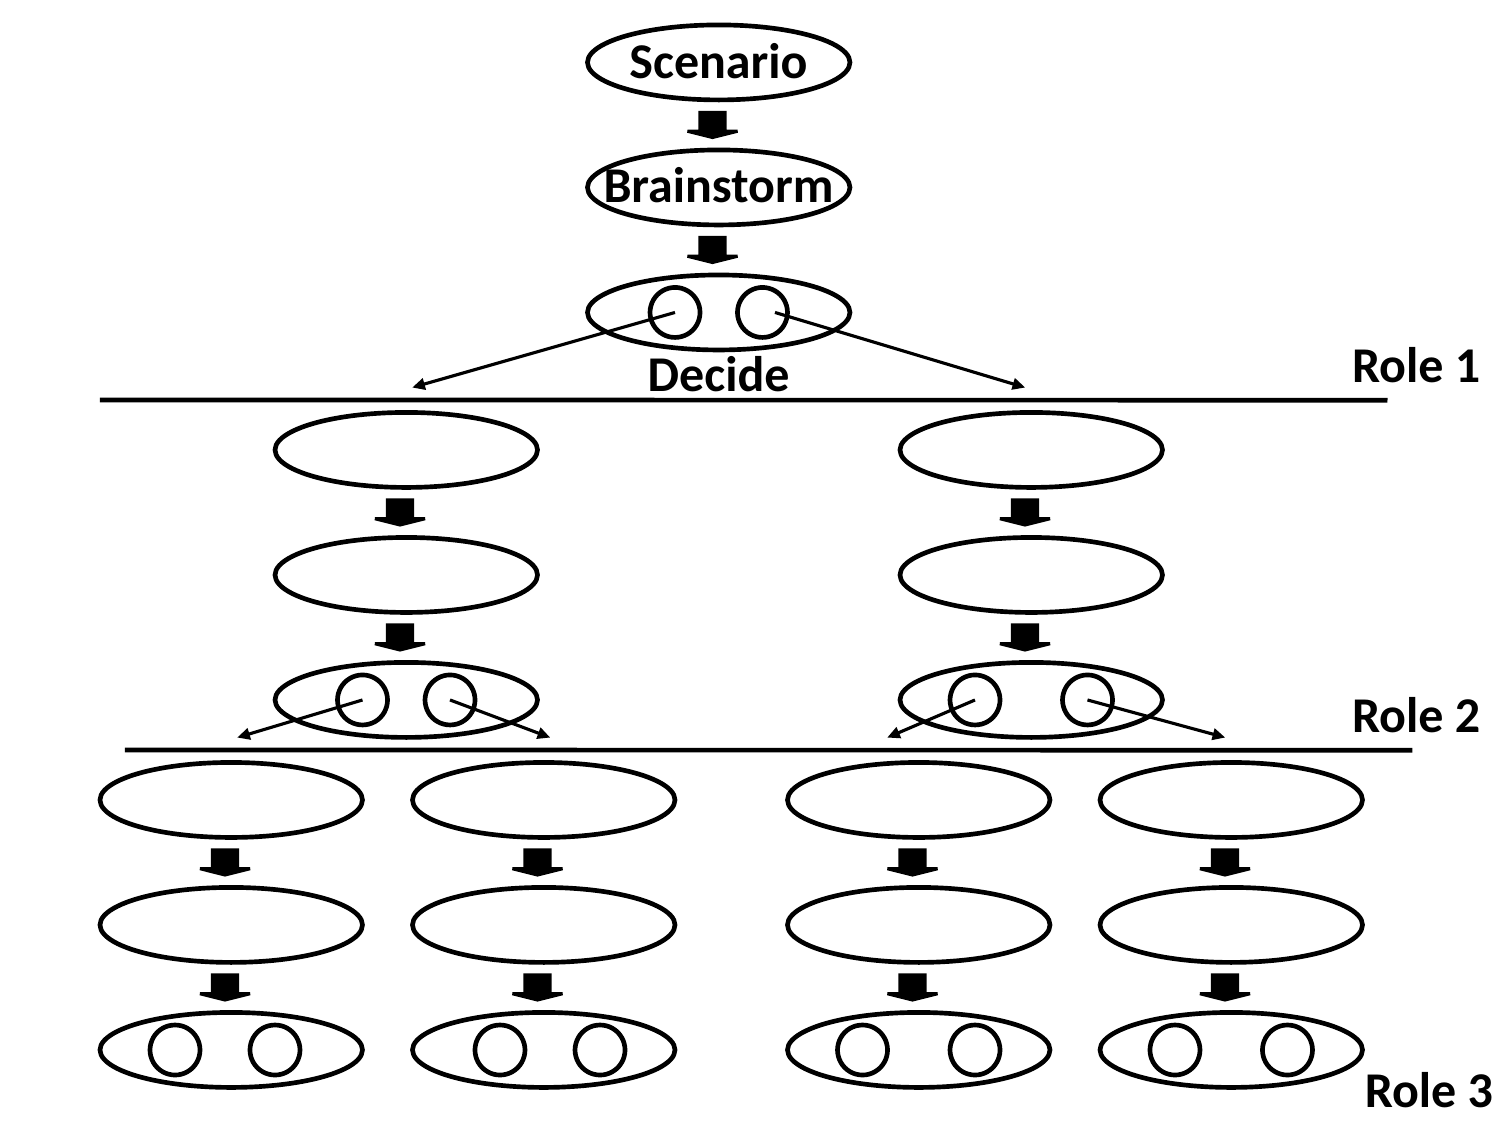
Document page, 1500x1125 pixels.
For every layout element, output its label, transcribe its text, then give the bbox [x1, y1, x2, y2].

text_box [249, 1025, 301, 1076]
text_box [200, 975, 251, 1000]
text_box [275, 662, 538, 738]
text_box [887, 699, 976, 739]
text_box [412, 887, 676, 963]
text_box [412, 332, 606, 390]
text_box [99, 762, 363, 838]
text_box [150, 1025, 201, 1076]
text_box Brainstorm [587, 145, 850, 220]
text_box [1200, 975, 1251, 1000]
text_box [1087, 699, 1225, 741]
text_box [653, 220, 784, 225]
text_box [787, 1012, 1051, 1088]
text_box [375, 624, 426, 650]
text_box [237, 699, 363, 740]
text_box [587, 274, 850, 350]
text_box [1100, 762, 1363, 838]
text_box [1100, 887, 1363, 963]
text_box [412, 1012, 676, 1088]
text_box [835, 330, 1025, 390]
text_box [1062, 674, 1113, 725]
text_box [200, 849, 251, 875]
text_box [1200, 849, 1251, 875]
text_box [275, 537, 538, 613]
text_box [787, 762, 1051, 838]
text_box [1262, 1025, 1313, 1076]
text_box [337, 674, 388, 725]
text_box [950, 1025, 1001, 1076]
text_box [900, 662, 1163, 738]
text_box [999, 500, 1051, 526]
text_box [449, 699, 550, 739]
text_box [1149, 1025, 1201, 1076]
text_box [900, 412, 1163, 488]
text_box [1100, 1012, 1363, 1088]
text_box [837, 1025, 888, 1076]
text_box [660, 96, 778, 100]
text_box [99, 887, 363, 963]
text_box [787, 887, 1051, 963]
text_box [687, 237, 738, 263]
text_box [512, 975, 563, 1000]
text_box [412, 762, 676, 838]
text_box [950, 674, 1001, 725]
text_box Decide [587, 401, 850, 409]
text_box Decide [587, 333, 850, 400]
text_box [99, 1012, 363, 1088]
text_box [900, 537, 1163, 613]
text_box Scenario [587, 21, 850, 96]
text_box [425, 674, 476, 725]
text_box [575, 1025, 626, 1076]
text_box Role 1 [1337, 324, 1500, 400]
text_box [512, 849, 563, 875]
text_box [474, 1025, 526, 1076]
text_box [275, 412, 538, 488]
text_box [887, 975, 938, 1000]
text_box Role 3 [1349, 1049, 1500, 1125]
text_box [887, 849, 938, 875]
text_box [999, 624, 1051, 650]
text_box Role 2 [1337, 674, 1500, 750]
text_box [687, 112, 738, 138]
text_box [375, 500, 426, 526]
